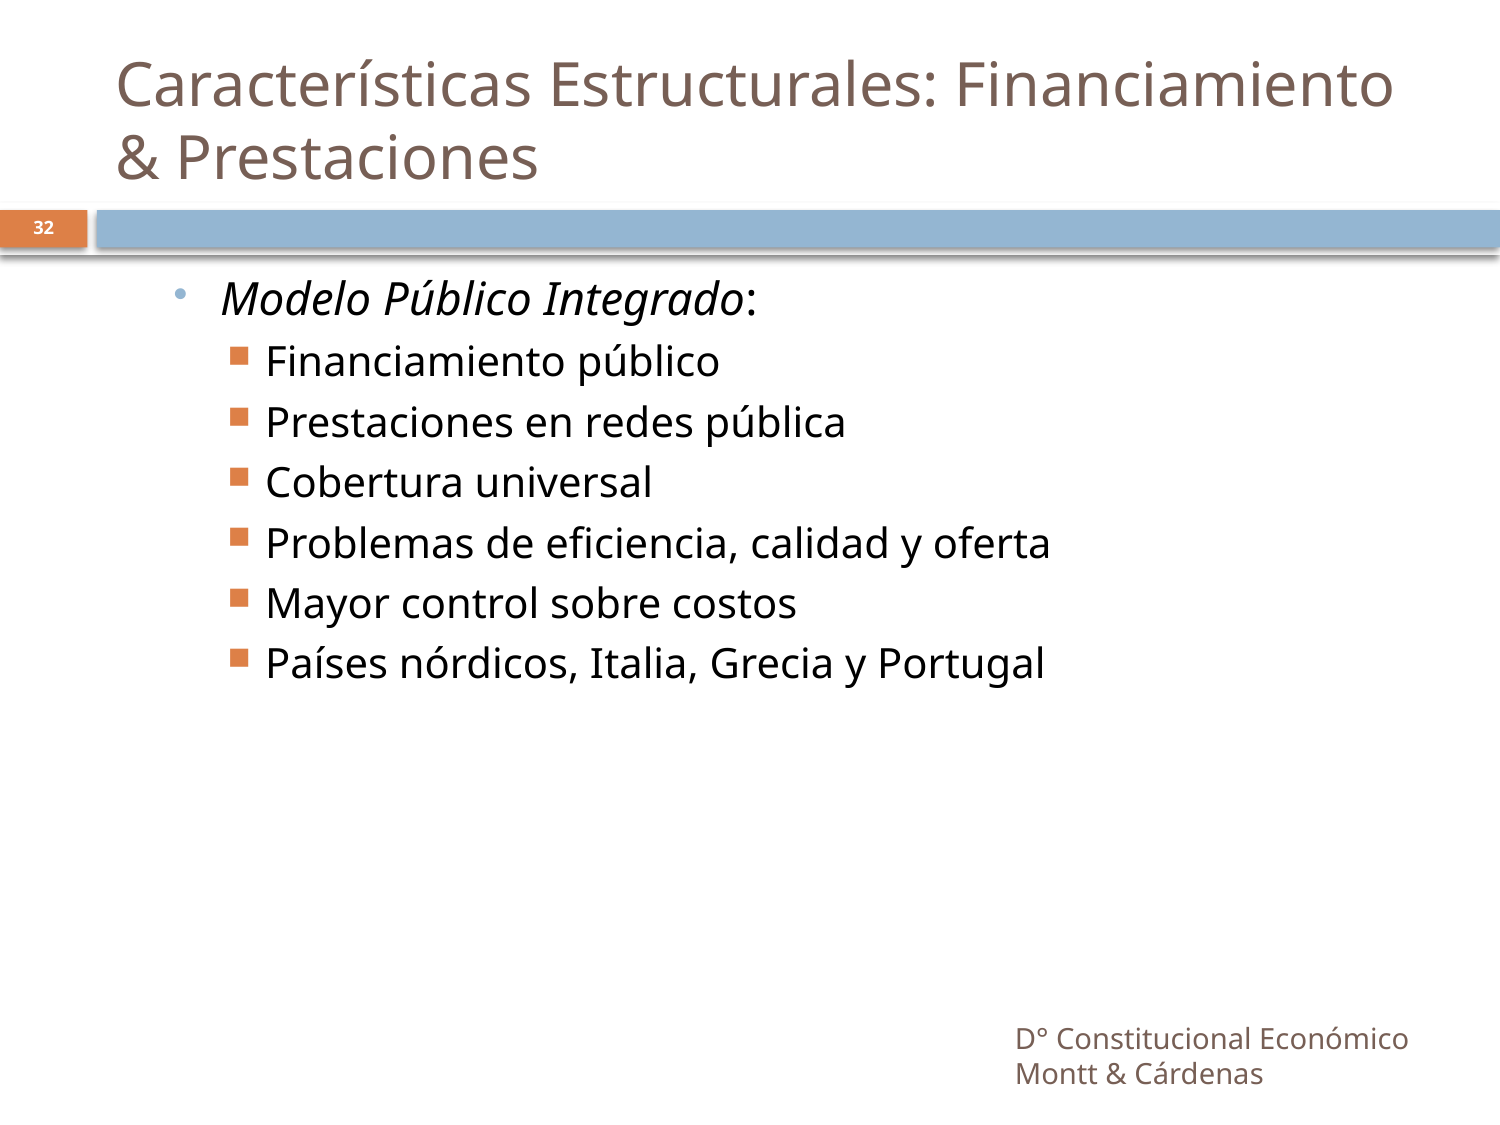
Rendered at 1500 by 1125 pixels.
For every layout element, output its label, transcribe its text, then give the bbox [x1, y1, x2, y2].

title Características Estructurales: Financiamiento & Prestaciones [100, 37, 1438, 200]
slide_number D° Constitucional Económico Montt & Cárdenas [999, 1025, 1438, 1085]
list Modelo Público Integrado: Financiamiento público Prestaciones en redes pública Cobertura universal Problemas de eficiencia, calidad y oferta Mayor control sobre costos Países nórdicos, Italia, Grecia y Portugal [100, 262, 1438, 1000]
slide_number 32 [0, 208, 88, 249]
